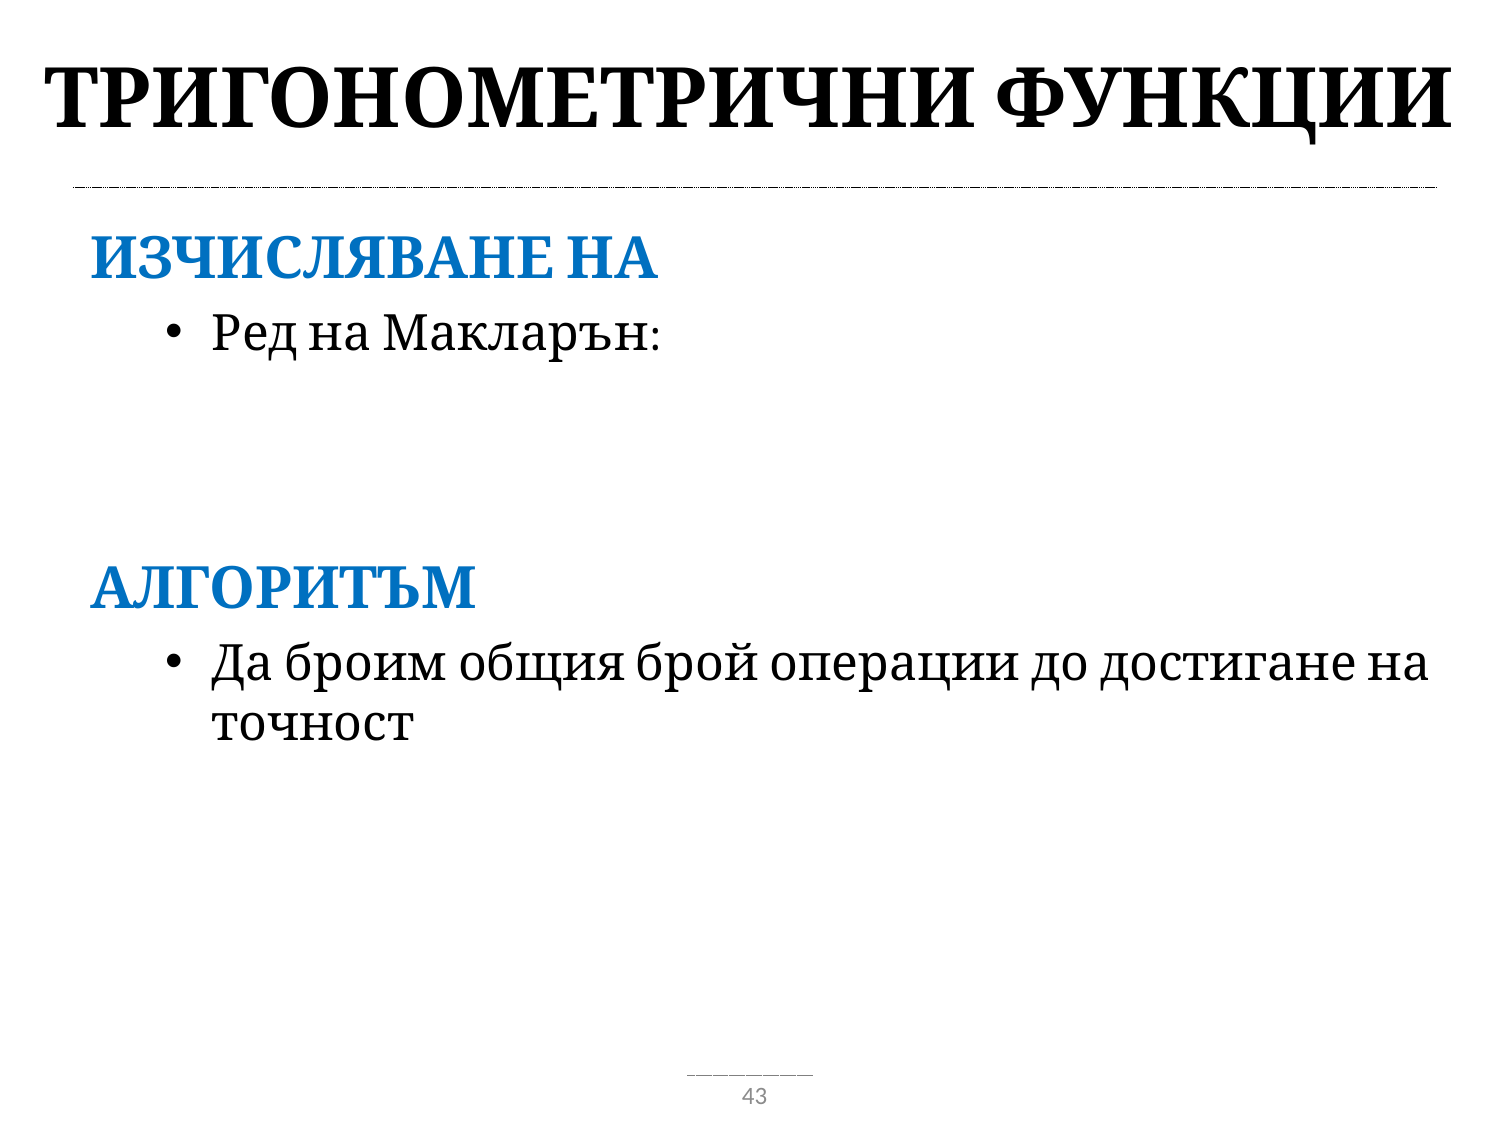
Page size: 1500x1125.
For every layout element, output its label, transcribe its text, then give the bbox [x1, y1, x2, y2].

slide_number 43 [579, 1065, 930, 1125]
title Тригонометрични функции [0, 0, 1500, 188]
